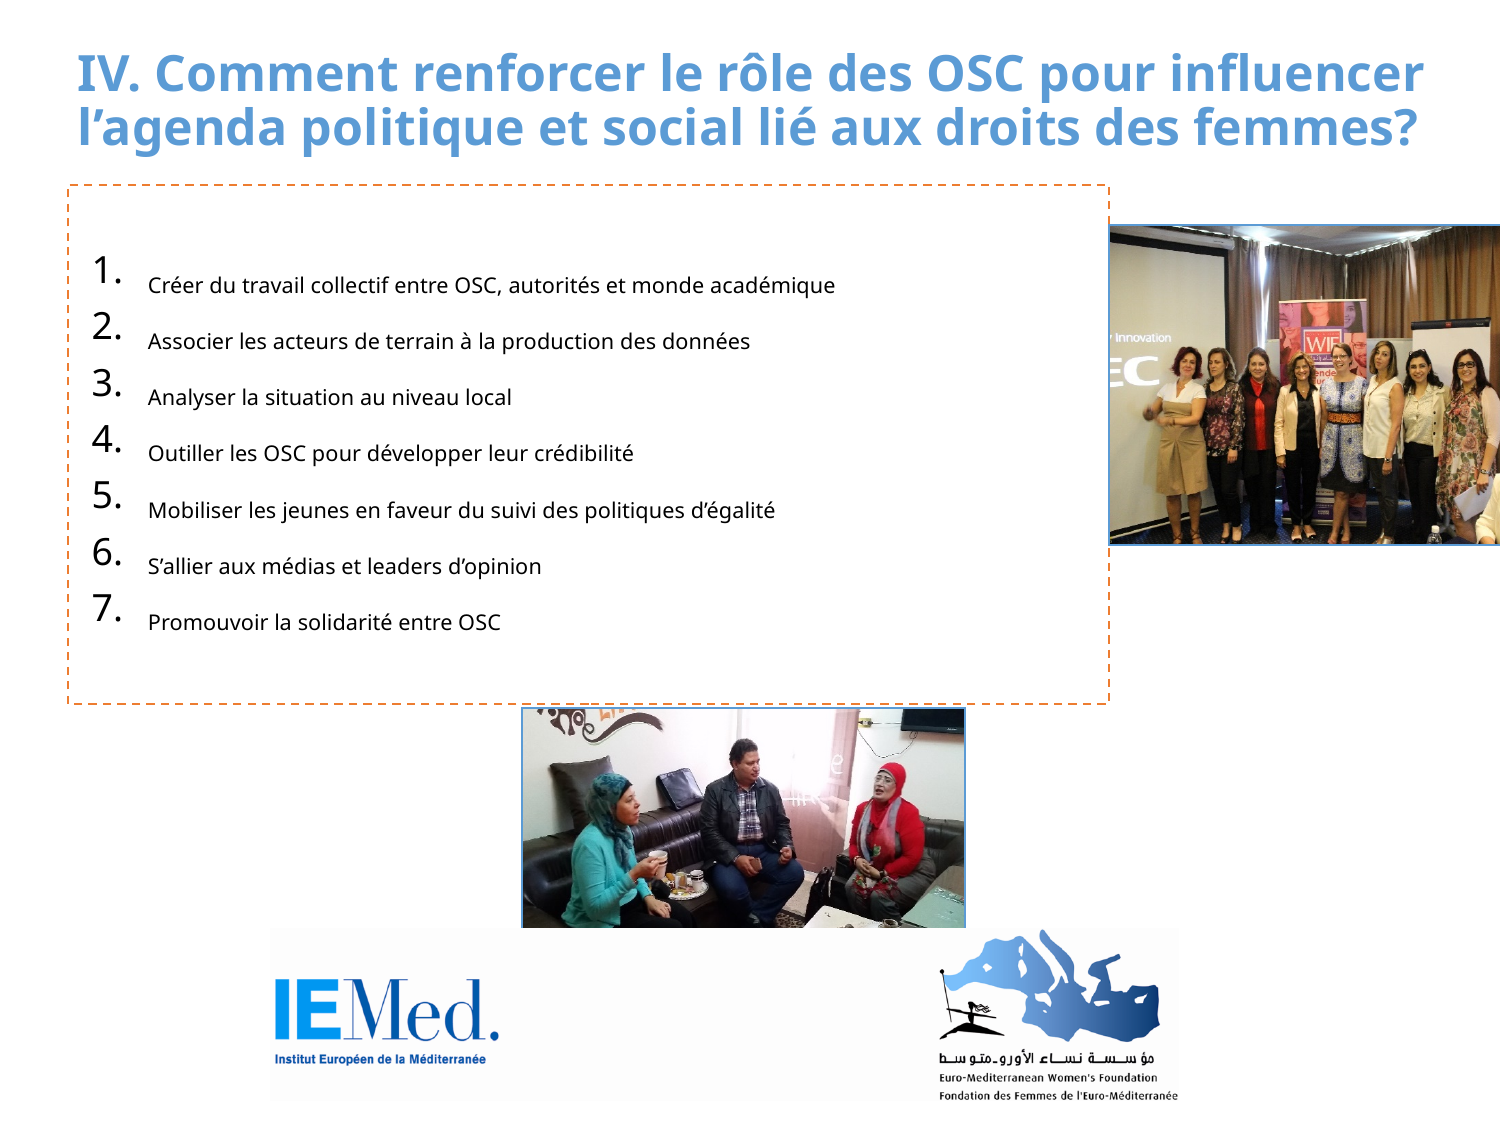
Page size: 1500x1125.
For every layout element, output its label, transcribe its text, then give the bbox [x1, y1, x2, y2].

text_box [67, 184, 1500, 978]
picture [270, 928, 1179, 1101]
title IV. Comment renforcer le rôle des OSC pour influencer l’agenda politique et social lié aux droits des femmes? [62, 35, 1459, 169]
